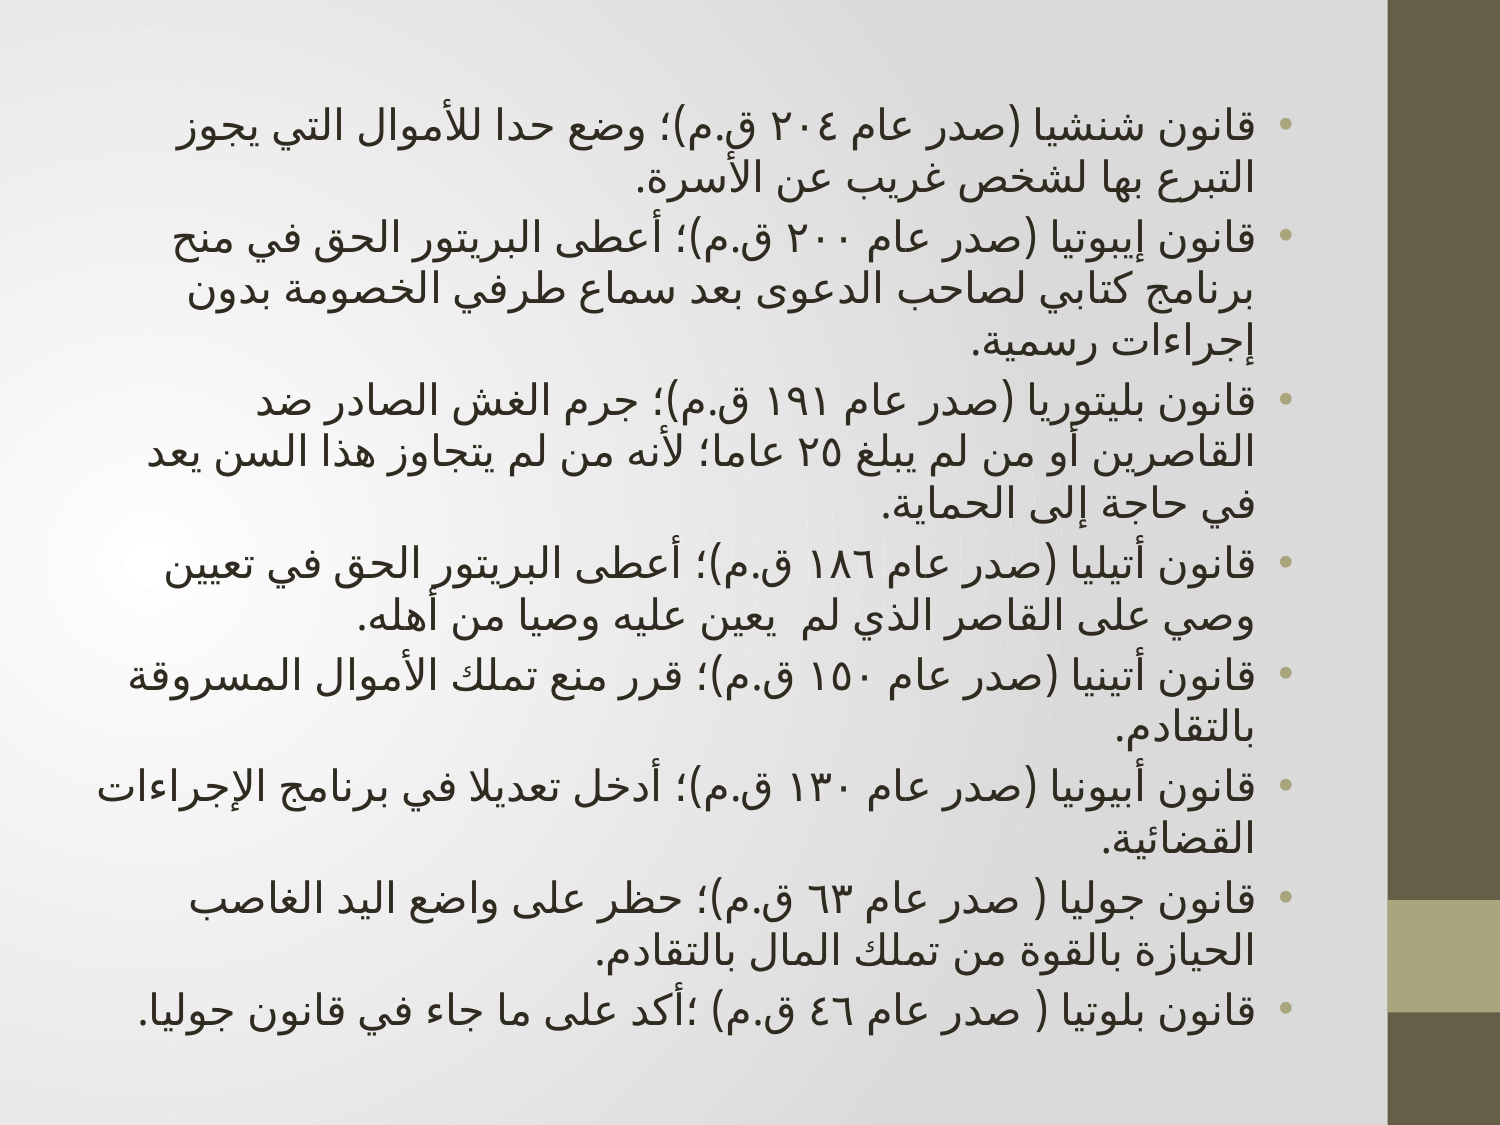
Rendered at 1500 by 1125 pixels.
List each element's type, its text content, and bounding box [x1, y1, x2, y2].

list قانون شنشيا (صدر عام ٢٠٤ ق.م)؛ وضع حدا للأموال التي يجوز التبرع بها لشخص غريب عن الأسرة. قانون إيبوتيا (صدر عام ٢٠٠ ق.م)؛ أعطى البريتور الحق في منح برنامج كتابي لصاحب الدعوى بعد سماع طرفي الخصومة بدون إجراءات رسمية. قانون بليتوريا (صدر عام ١٩١ ق.م)؛ جرم الغش الصادر ضد القاصرين أو من لم يبلغ ٢٥ عاما؛ لأنه من لم يتجاوز هذا السن يعد في حاجة إلى الحماية. قانون أتيليا (صدر عام ١٨٦ ق.م)؛ أعطى البريتور الحق في تعيين وصي على القاصر الذي لم يعين عليه وصيا من أهله. قانون أتينيا (صدر عام ١٥٠ ق.م)؛ قرر منع تملك الأموال المسروقة بالتقادم. قانون أبيونيا (صدر عام ١٣٠ ق.م)؛ أدخل تعديلا في برنامج الإجراءات القضائية. قانون جوليا ( صدر عام ٦٣ ق.م)؛ حظر على واضع اليد الغاصب الحيازة بالقوة من تملك المال بالتقادم. قانون بلوتيا ( صدر عام ٤٦ ق.م) ؛أكد على ما جاء في قانون جوليا. [75, 90, 1325, 1050]
